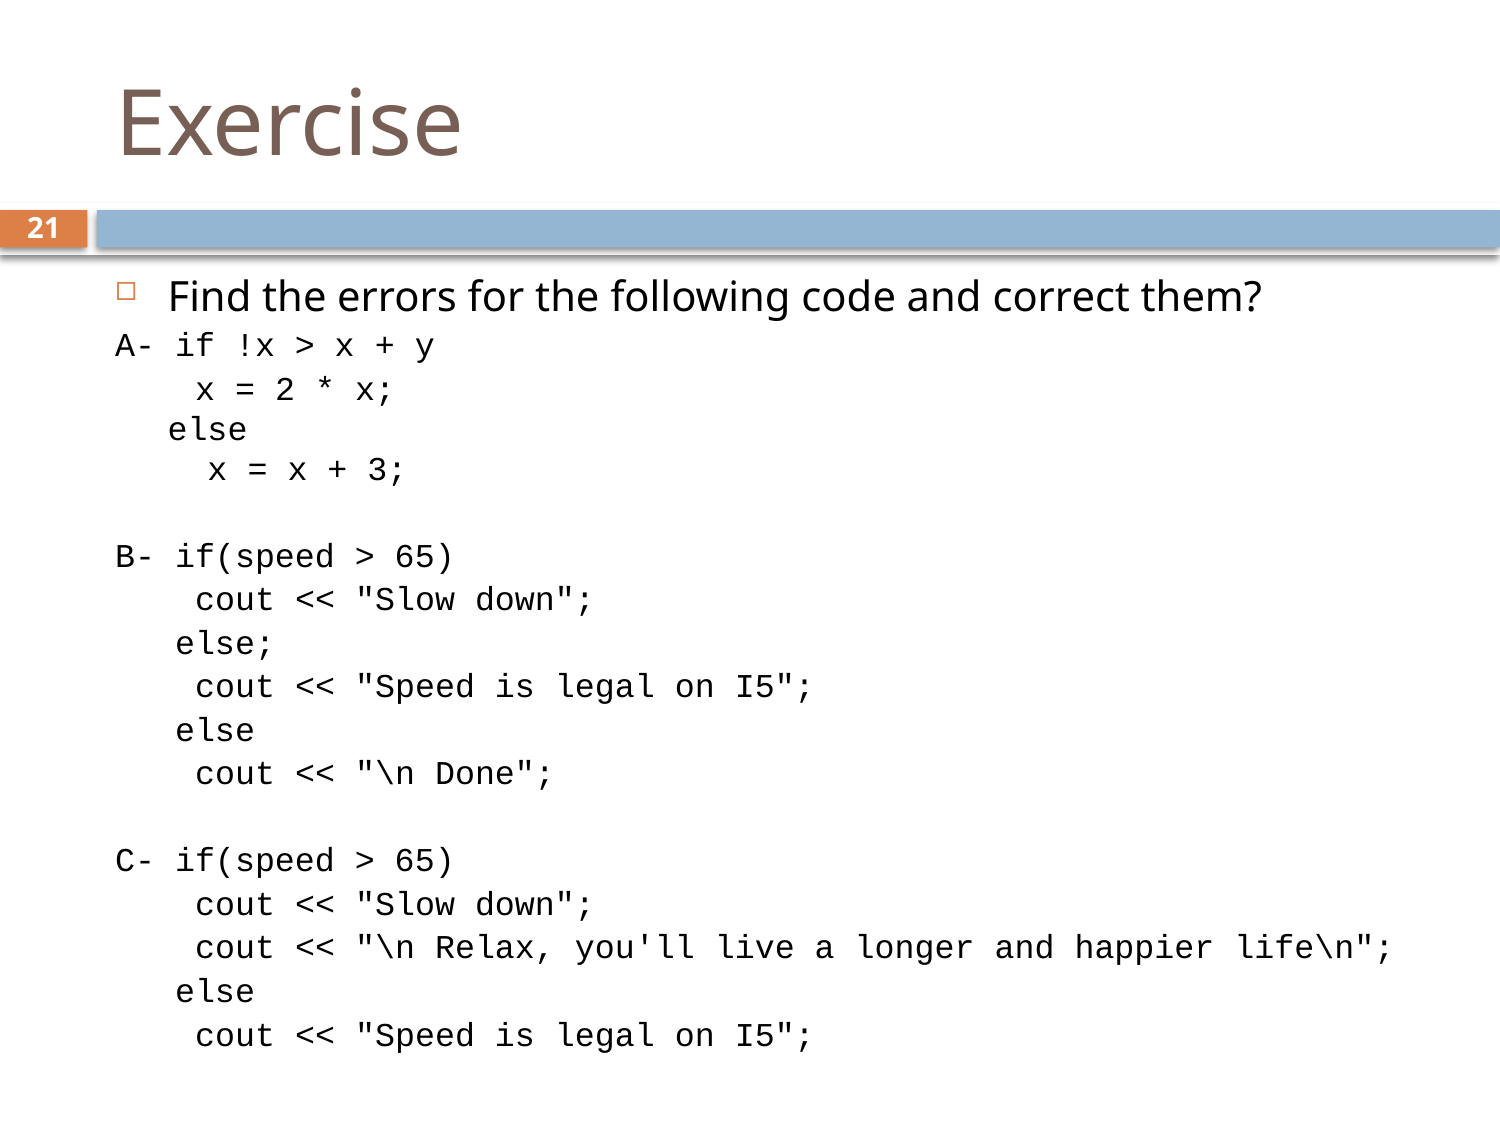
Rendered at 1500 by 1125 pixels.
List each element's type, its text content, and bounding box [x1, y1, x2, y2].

slide_number 21 [0, 208, 88, 249]
list Find the errors for the following code and correct them? A- if !x > x + y x = 2 * x; else x = x + 3; B- if(speed > 65) cout << "Slow down"; else; cout << "Speed is legal on I5"; else cout << "\n Done"; C- if(speed > 65) cout << "Slow down"; cout << "\n Relax, you'll live a longer and happier life\n"; else cout << "Speed is legal on I5"; [100, 262, 1438, 1094]
title Exercise [100, 37, 1438, 200]
